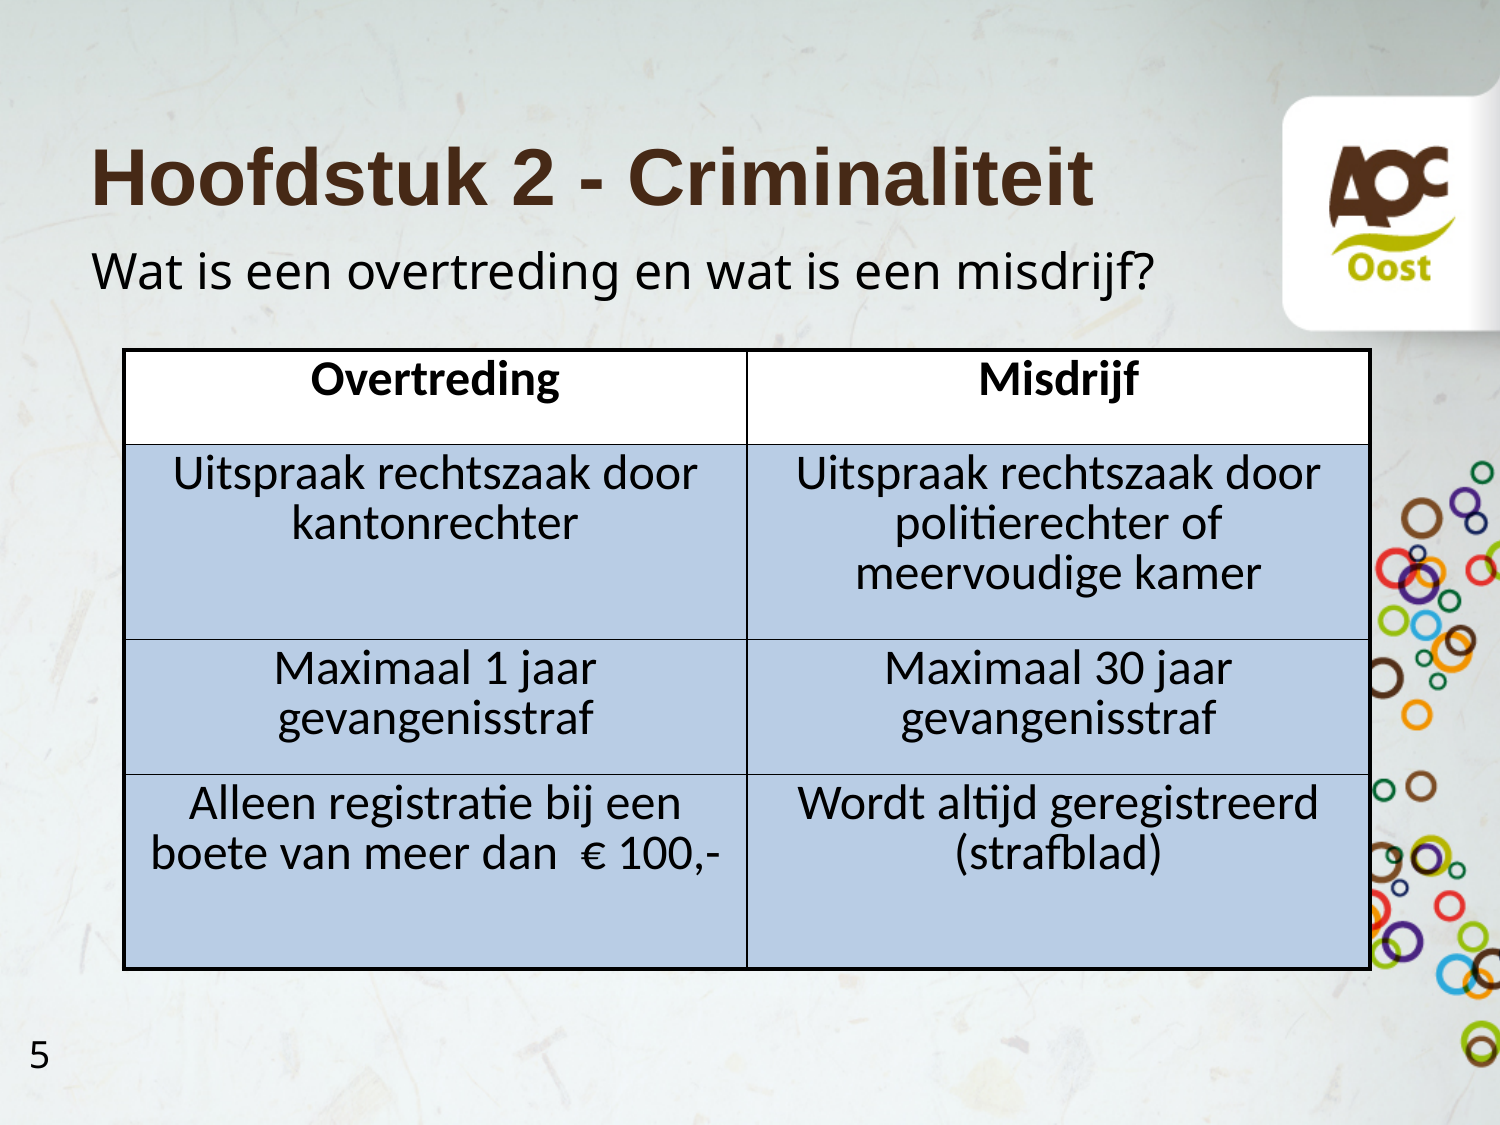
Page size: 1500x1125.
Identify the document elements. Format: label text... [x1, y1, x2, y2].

table_header Misdrijf [748, 352, 1368, 444]
slide_number 5 [13, 1023, 111, 1105]
table_cell Wordt altijd geregistreerd (strafblad) [748, 775, 1368, 967]
table_header Overtreding [126, 352, 746, 444]
title Hoofdstuk 2 - Criminaliteit [75, 79, 1247, 268]
table_cell Uitspraak rechtszaak door kantonrechter [126, 445, 746, 639]
text_box Wat is een overtreding en wat is een misdrijf? [76, 231, 1471, 307]
table_cell Alleen registratie bij een boete van meer dan € 100,- [126, 775, 746, 967]
table_cell Uitspraak rechtszaak door politierechter of meervoudige kamer [748, 445, 1368, 639]
table_cell Maximaal 1 jaar gevangenisstraf [126, 640, 746, 774]
table_cell Maximaal 30 jaar gevangenisstraf [748, 640, 1368, 774]
picture [0, 0, 1500, 1125]
